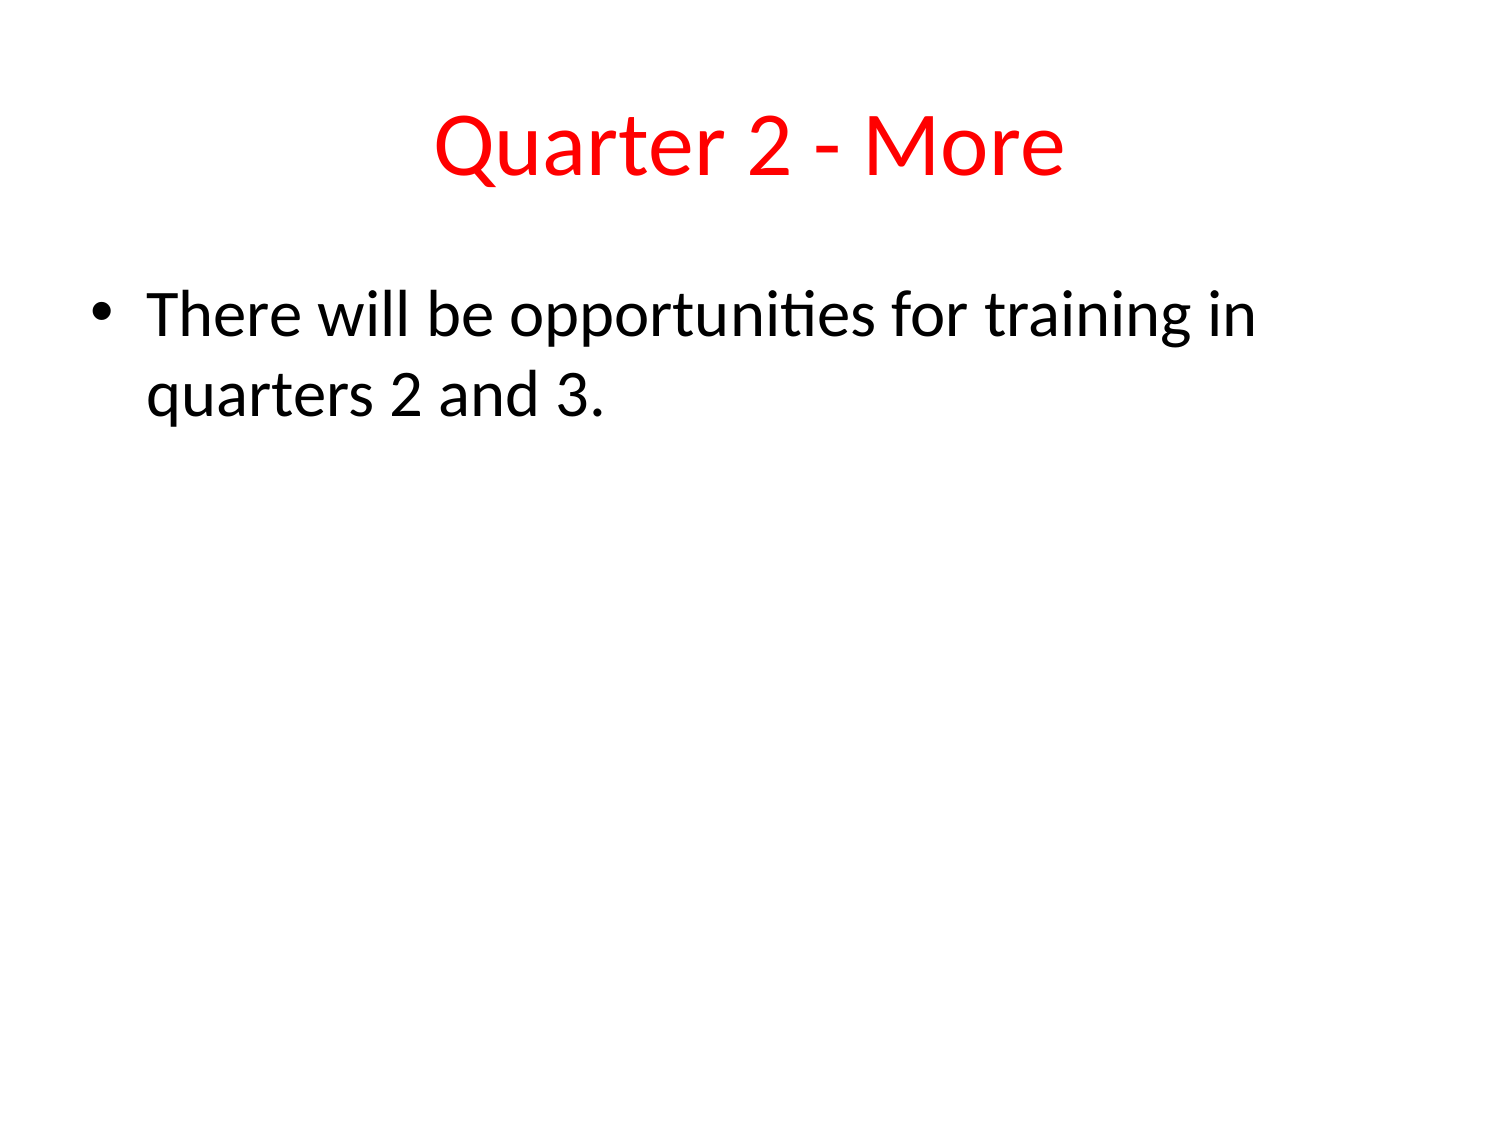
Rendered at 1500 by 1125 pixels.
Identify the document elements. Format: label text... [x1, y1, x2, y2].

list There will be opportunities for training in quarters 2 and 3. [75, 262, 1425, 1005]
title Quarter 2 - More [75, 45, 1425, 233]
